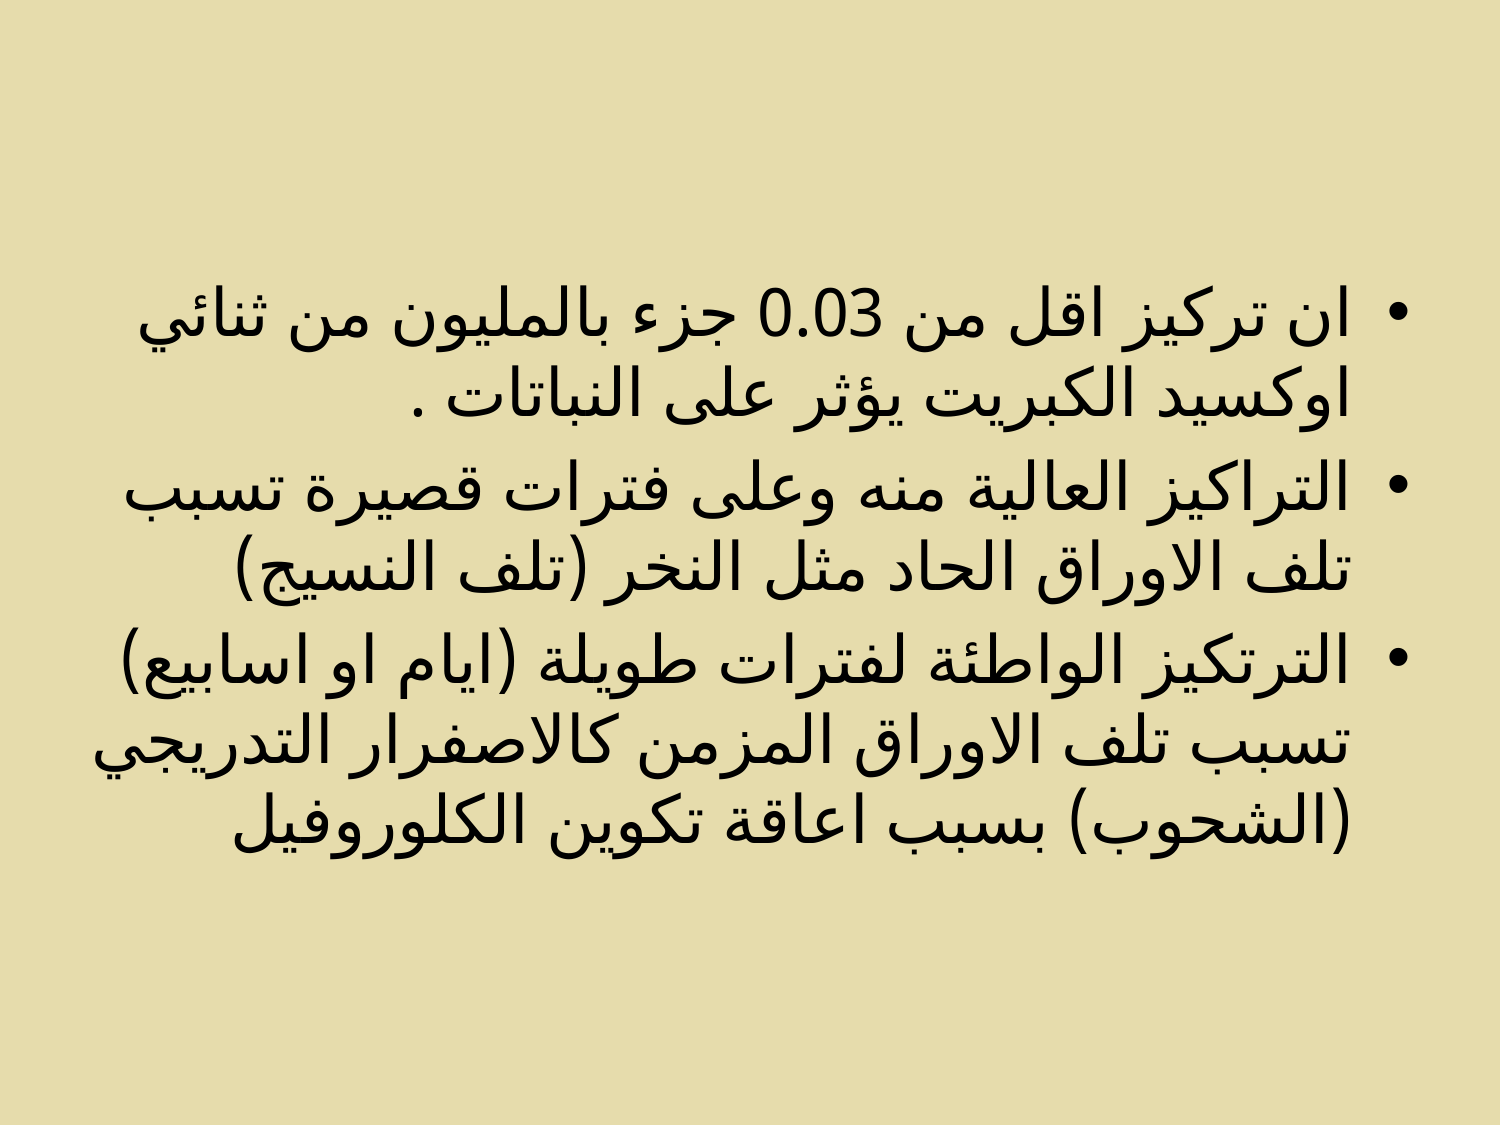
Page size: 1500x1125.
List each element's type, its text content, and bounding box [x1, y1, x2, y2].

list ان تركيز اقل من 0.03 جزء بالمليون من ثنائي اوكسيد الكبريت يؤثر على النباتات . التراكيز العالية منه وعلى فترات قصيرة تسبب تلف الاوراق الحاد مثل النخر (تلف النسيج) الترتكيز الواطئة لفترات طويلة (ايام او اسابيع) تسبب تلف الاوراق المزمن كالاصفرار التدريجي (الشحوب) بسبب اعاقة تكوين الكلوروفيل [75, 262, 1425, 1005]
